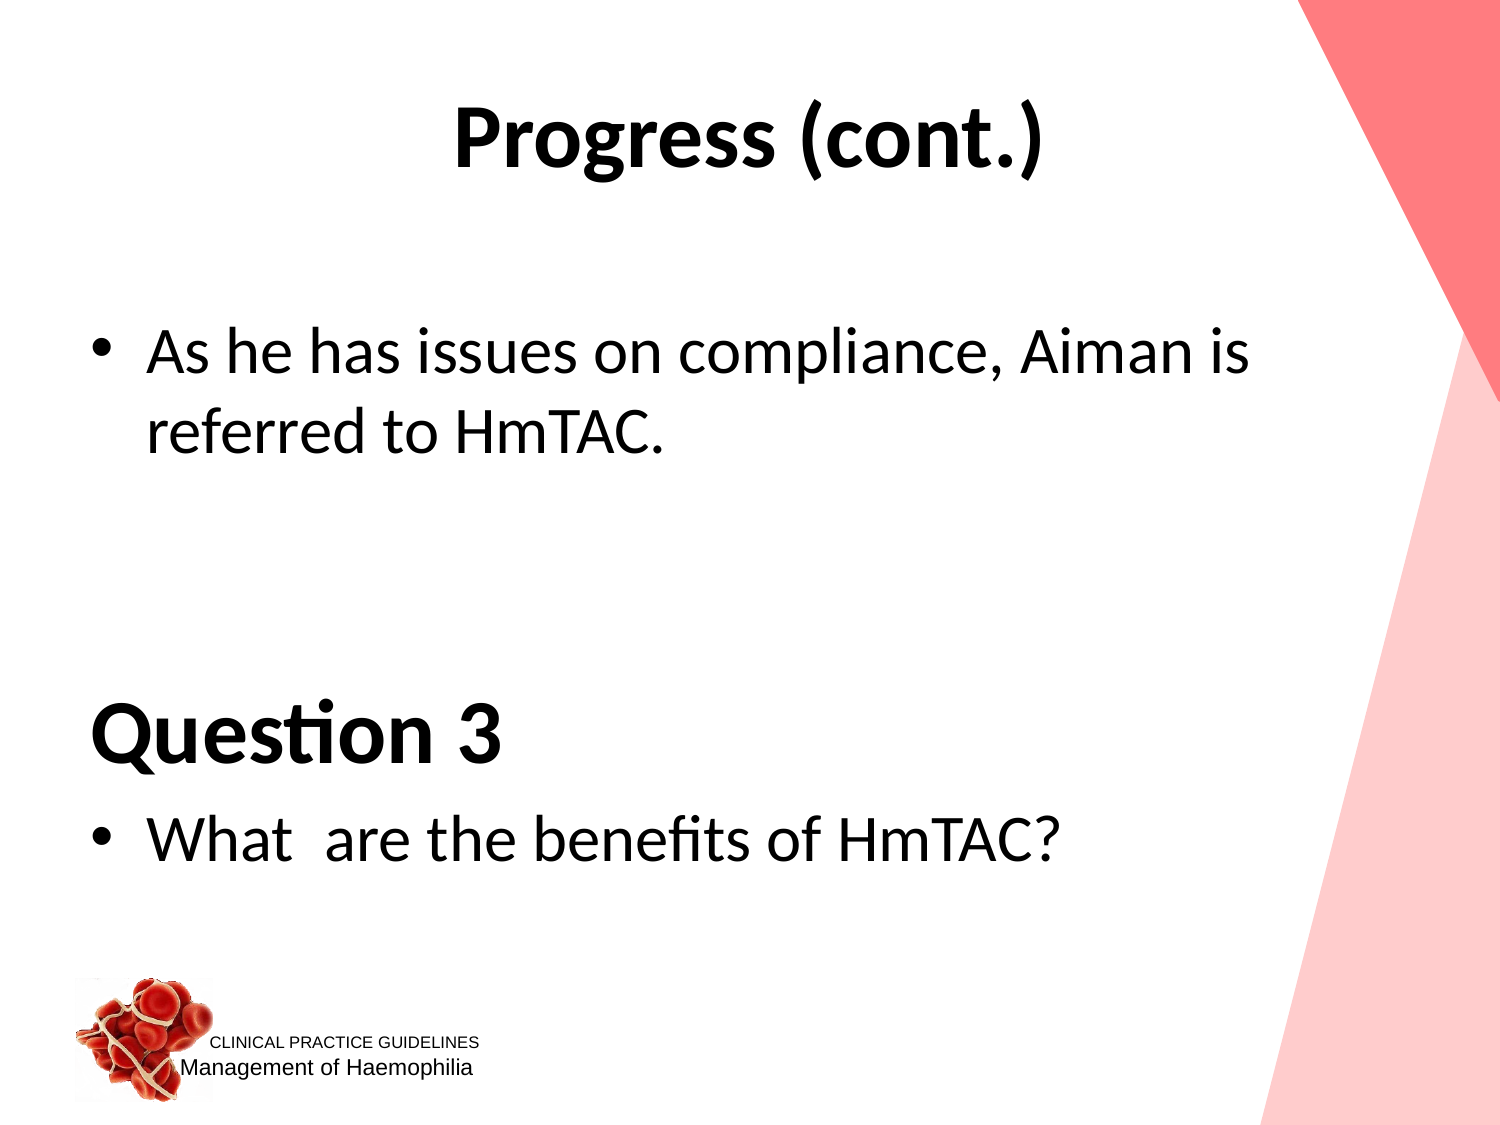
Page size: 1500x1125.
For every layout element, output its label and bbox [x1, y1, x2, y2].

text_box [74, 0, 1500, 1125]
